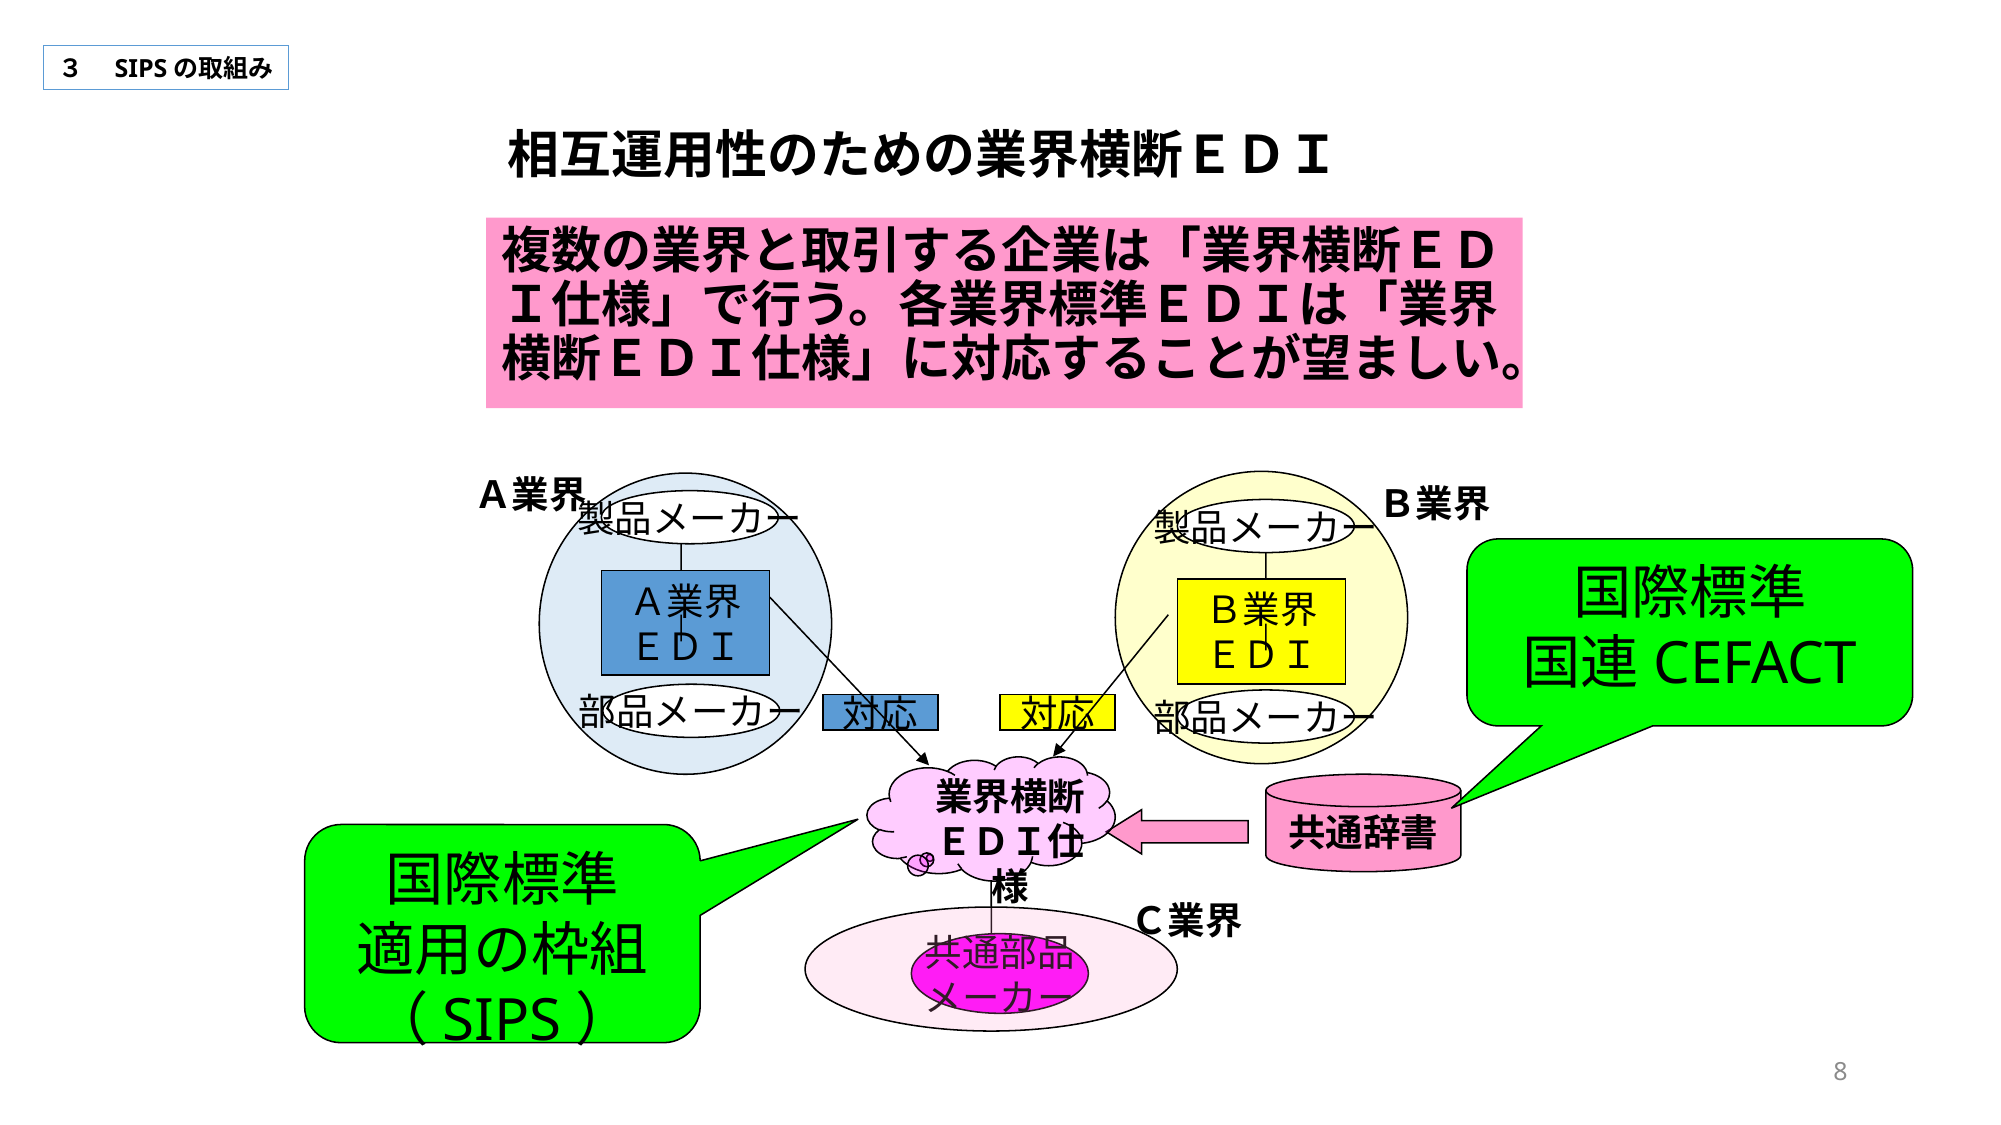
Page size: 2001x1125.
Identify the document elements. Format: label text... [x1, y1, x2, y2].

text_box 製品メーカー [1177, 499, 1355, 553]
text_box [1053, 614, 1169, 757]
text_box 部品メーカー [1177, 689, 1355, 744]
text_box [805, 907, 1178, 1032]
text_box [1115, 471, 1408, 764]
text_box 部品メーカー [602, 684, 780, 738]
text_box Ｂ業界 [1363, 473, 1523, 533]
text_box [1203, 862, 1399, 924]
text_box [611, 473, 832, 657]
text_box [1108, 809, 1249, 854]
text_box [955, 760, 994, 765]
text_box ３ SIPSの取組み [43, 45, 289, 90]
text_box 共通辞書 [1265, 774, 1461, 871]
text_box 製品メーカー [604, 490, 779, 544]
slide_number 8 [1412, 1042, 1863, 1103]
text_box 国際標準 国連CEFACT [1451, 538, 1913, 809]
text_box Ａ業界 [459, 464, 611, 524]
text_box 対応 [1076, 694, 1116, 730]
text_box Ｃ業界 [1115, 889, 1275, 949]
text_box [1108, 801, 1116, 833]
text_box 対応 [822, 694, 894, 730]
list 複数の業界と取引する企業は「業界横断ＥＤＩ仕様」で行う。各業界標準ＥＤＩは「業界横断ＥＤＩ仕様」に対応することが望ましい。 [486, 217, 1523, 409]
text_box [769, 597, 930, 766]
text_box [997, 756, 1083, 765]
text_box 対応 [863, 694, 939, 730]
text_box [866, 770, 912, 874]
text_box 国際標準 適用の枠組 （SIPS） [304, 819, 859, 1043]
text_box Ｂ業界ＥＤＩ [1177, 579, 1346, 684]
title 相互運用性のための業界横断ＥＤＩ [492, 105, 1506, 209]
text_box [539, 524, 828, 775]
text_box 対応 [999, 694, 1102, 730]
text_box Ａ業界ＥＤＩ [601, 570, 770, 676]
text_box 業界横断ＥＤＩ仕様 [912, 765, 1108, 916]
